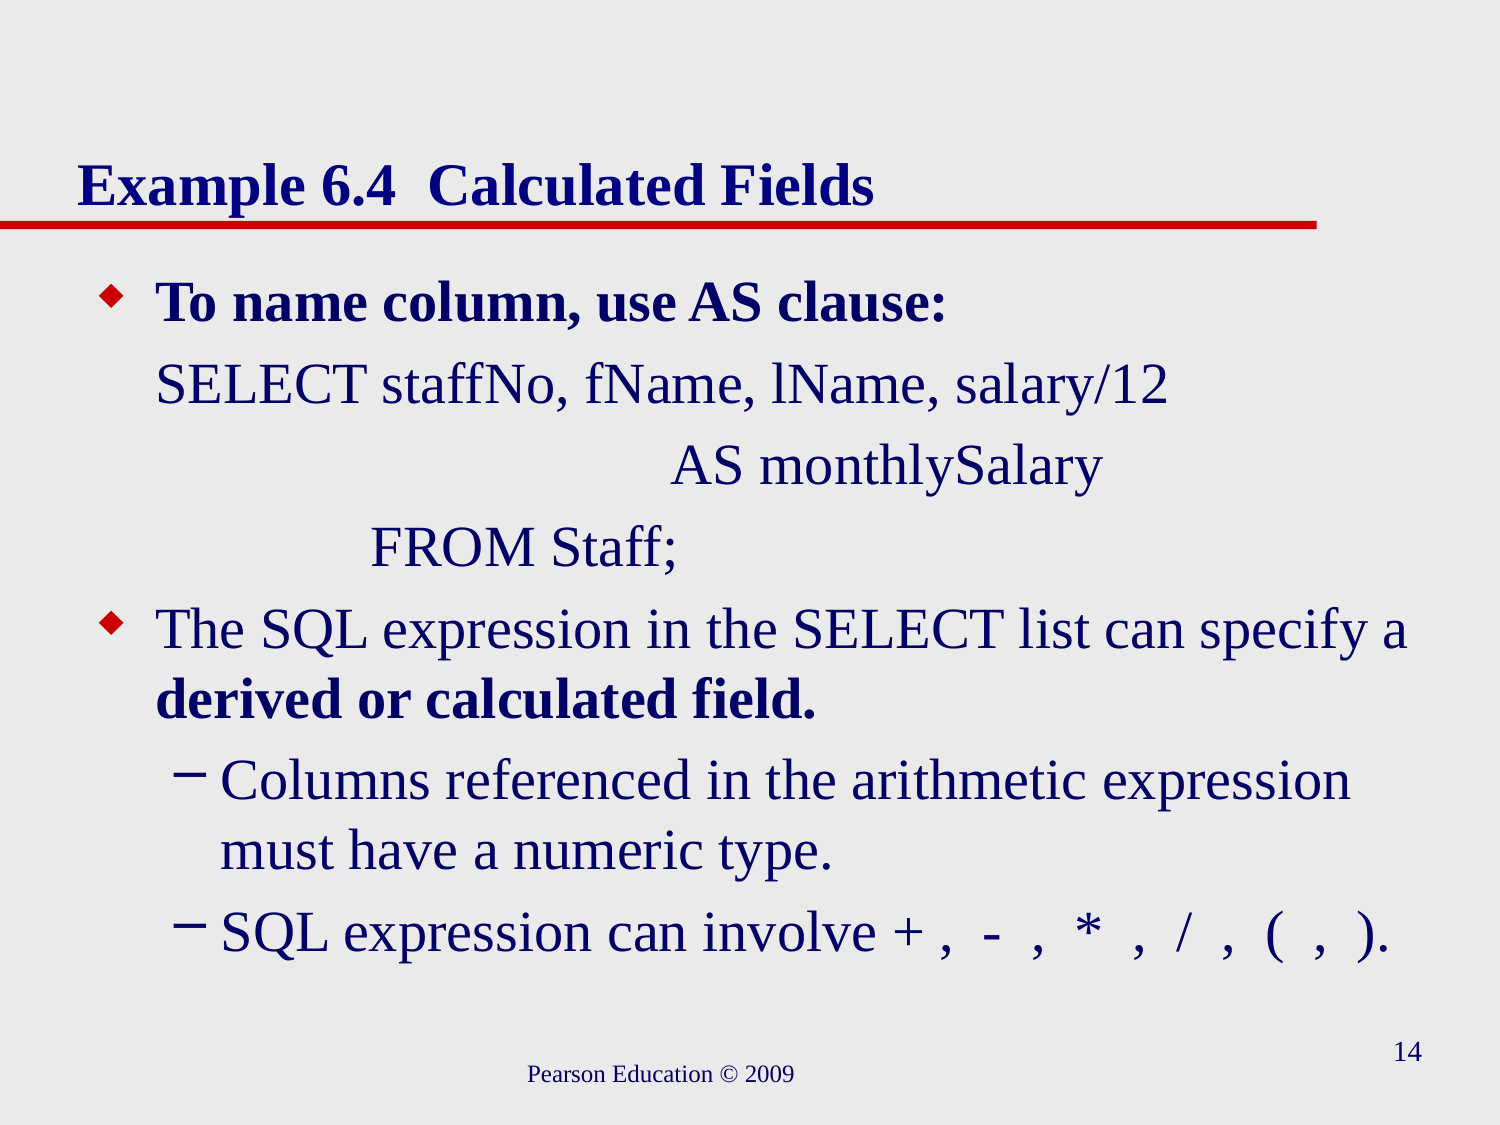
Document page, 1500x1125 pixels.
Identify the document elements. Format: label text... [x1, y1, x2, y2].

slide_number 14 [1124, 1012, 1438, 1088]
title Example 6.4 Calculated Fields [62, 43, 1338, 226]
list To name column, use AS clause: SELECT staffNo, fName, lName, salary/12 AS monthlySalary FROM Staff; The SQL expression in the SELECT list can specify a derived or calculated field. Columns referenced in the arithmetic expression must have a numeric type. SQL expression can involve + , - , * , / , ( , ). [83, 255, 1460, 931]
text_box Pearson Education © 2009 [512, 1050, 1038, 1095]
